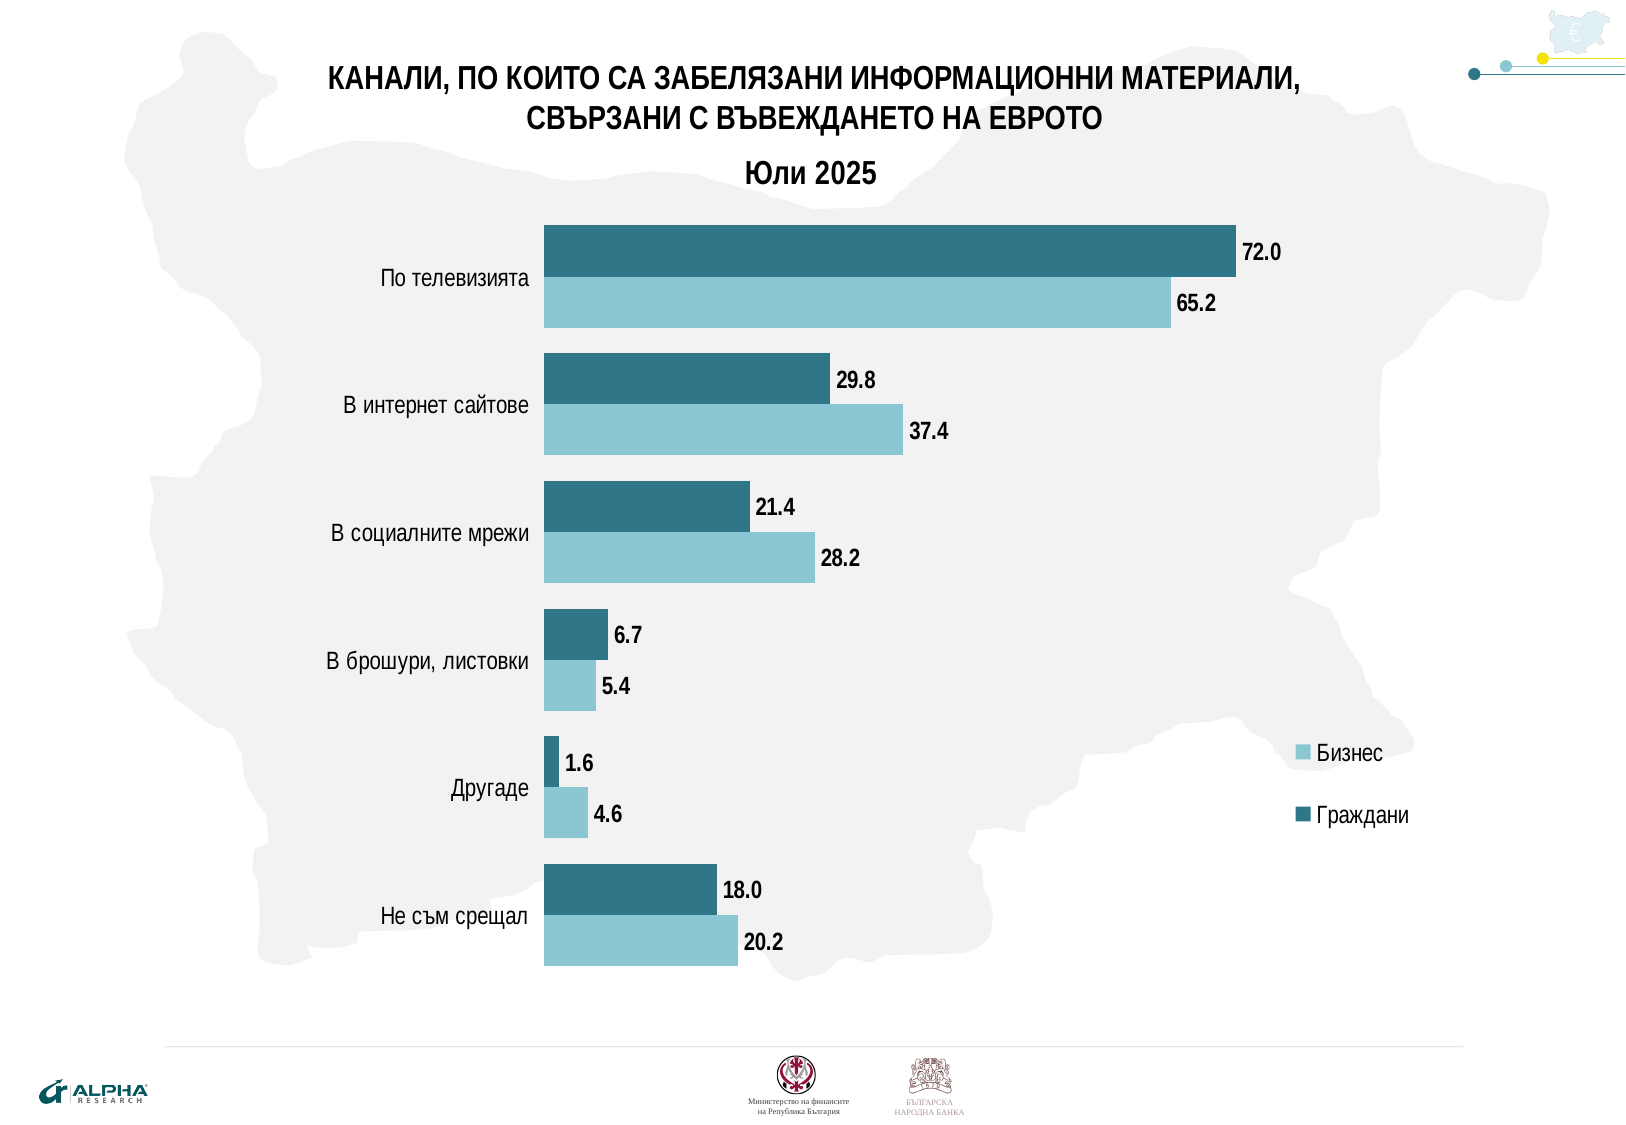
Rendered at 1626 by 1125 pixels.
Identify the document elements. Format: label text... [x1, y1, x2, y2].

picture [776, 1054, 816, 1095]
picture [904, 1049, 956, 1100]
chart [130, 99, 1545, 1005]
text_box Канали, по които са забелязани информационни материали, свързани с въвеждането на еврото [25, 49, 1612, 144]
picture [1549, 10, 1610, 49]
picture [39, 1079, 148, 1104]
